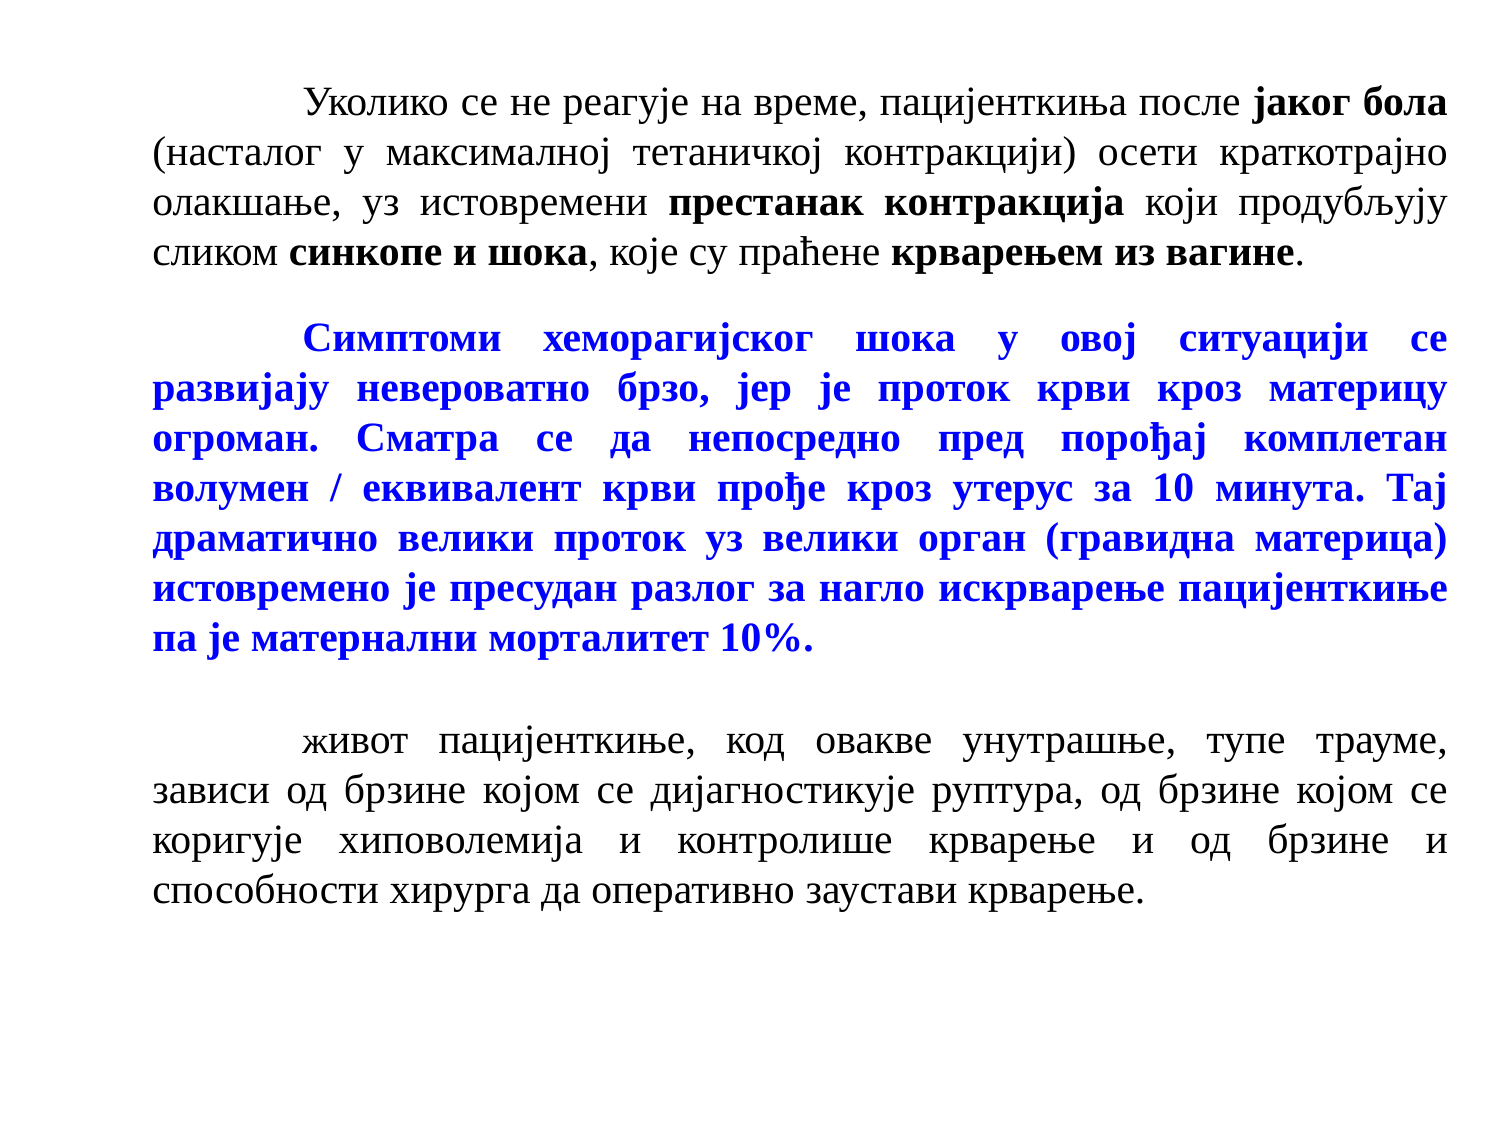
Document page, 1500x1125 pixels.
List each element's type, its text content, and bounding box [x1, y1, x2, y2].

text_box Симптоми хеморагијског шока у овој ситуацији се развијају невероватно брзо, јер је проток крви кроз материцу огроман. Сматра се да непосредно пред порођај комплетан волумен / еквивалент крви прође кроз утерус за 10 минута. Тај драматично велики проток уз велики орган (гравидна материца) истовремено је пресудан разлог за нагло искрварење пацијенткиње па је матернални морталитет 10%. [137, 302, 1463, 704]
text_box Уколико се не реагује на време, пацијенткиња после јаког бола (насталог у максималној тетаничкој контракцији) осети краткотрајно олакшање, уз истовремени престанак контракција који продубљују сликом синкопе и шока, које су праћене крварењем из вагине. [137, 66, 1463, 302]
text_box живот пацијенткиње, код овакве унутрашње, тупе трауме, зависи од брзине којом се дијагностикује руптура, од брзине којом се коригује хиповолемија и контролише крварење и од брзине и способности хирурга да оперативно заустави крварење. [137, 704, 1463, 1075]
